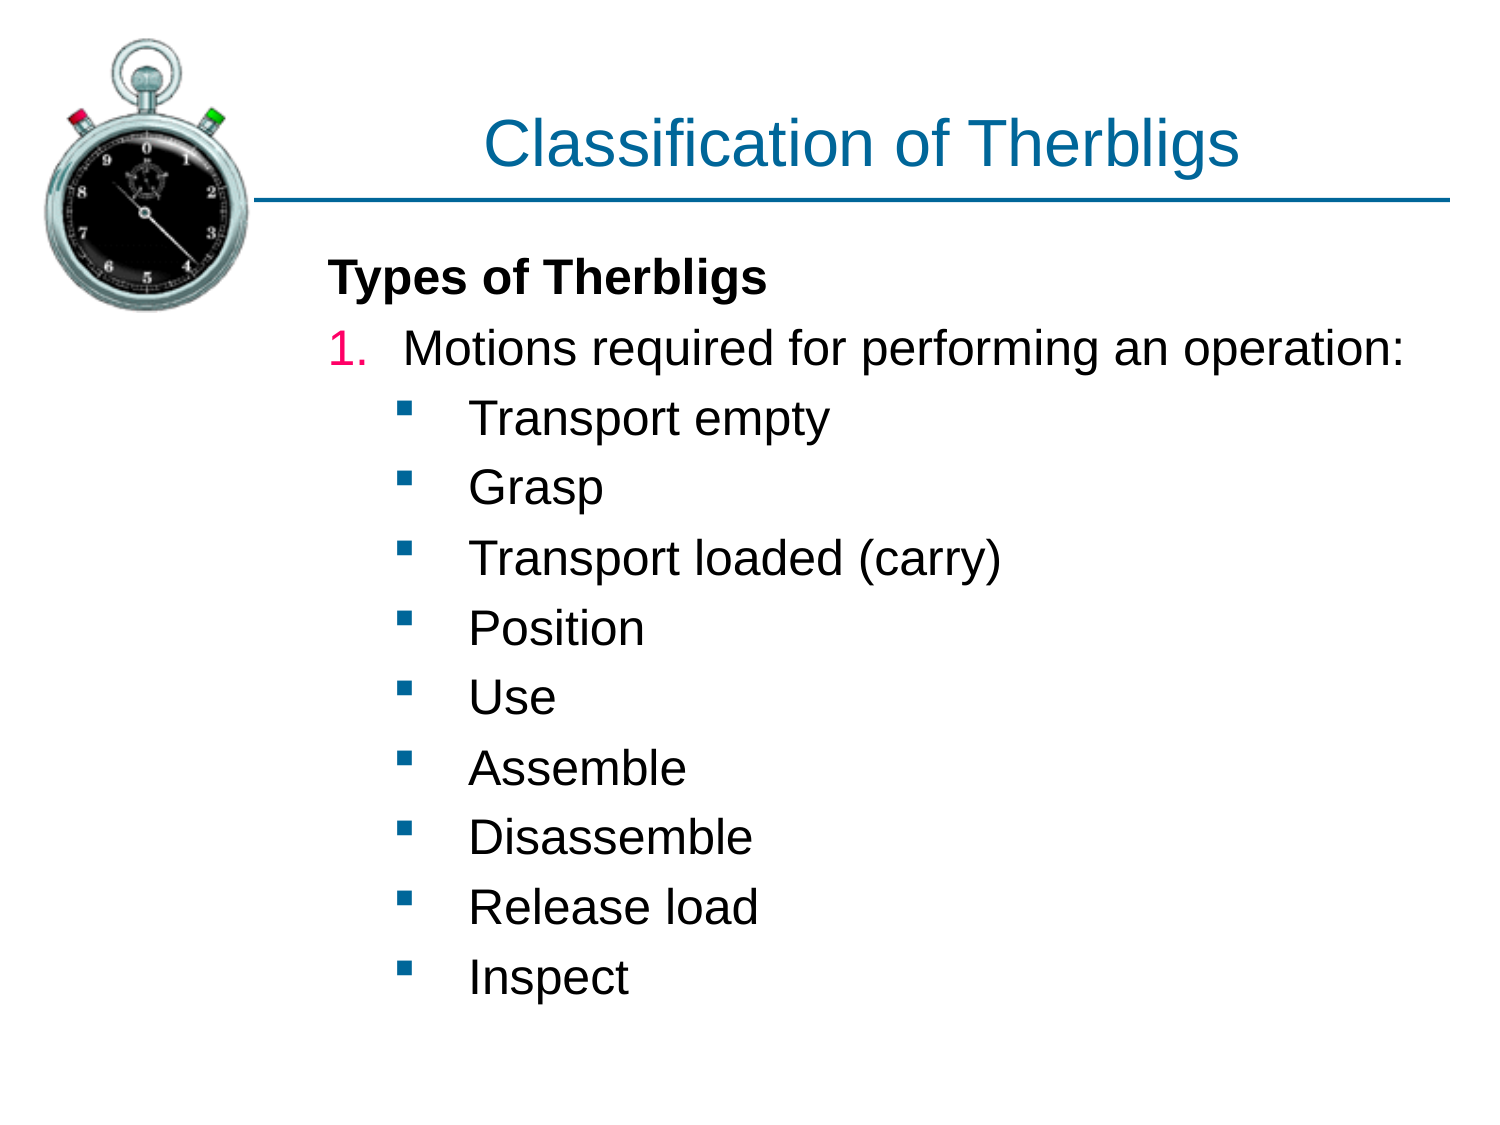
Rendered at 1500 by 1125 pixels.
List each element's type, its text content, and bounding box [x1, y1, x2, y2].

picture [37, 37, 254, 313]
list Types of Therbligs Motions required for performing an operation: Transport empty Grasp Transport loaded (carry) Position Use Assemble Disassemble Release load Inspect [312, 237, 1450, 1075]
title Classification of Therbligs [275, 37, 1450, 188]
